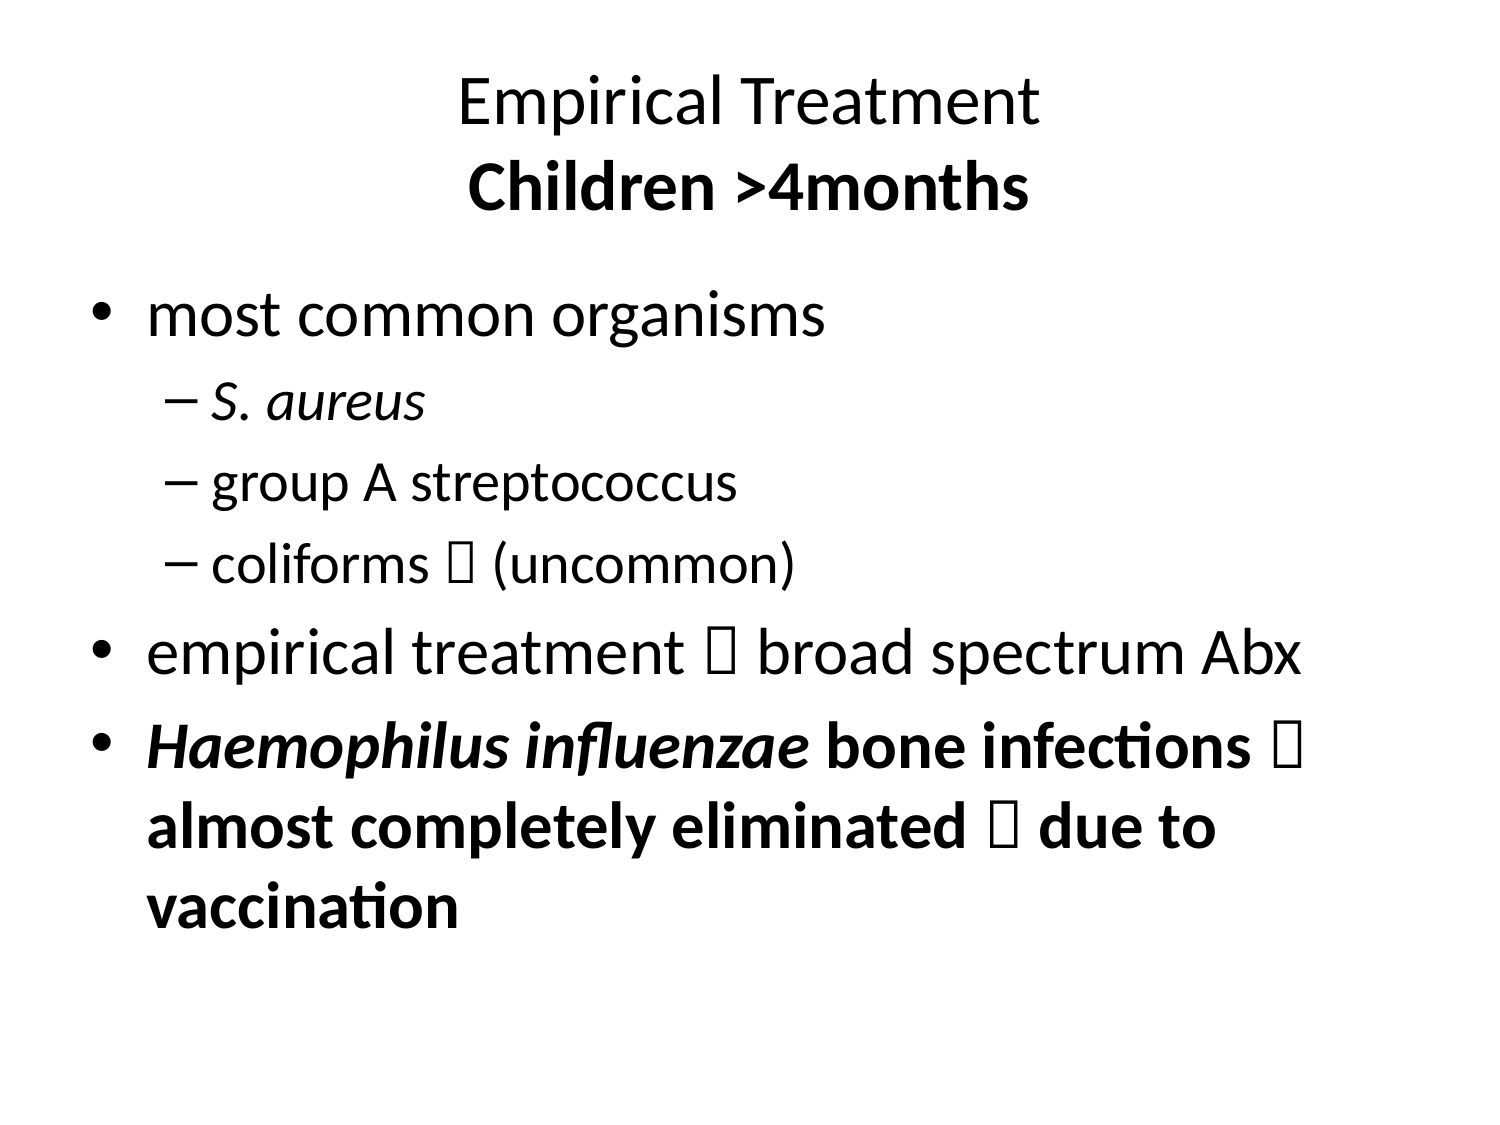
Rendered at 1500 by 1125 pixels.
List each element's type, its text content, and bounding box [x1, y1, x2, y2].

title Empirical Treatment Children >4months [75, 45, 1425, 233]
list most common organisms S. aureus group A streptococcus coliforms  (uncommon) empirical treatment  broad spectrum Abx Haemophilus influenzae bone infections  almost completely eliminated  due to vaccination [75, 262, 1425, 1005]
